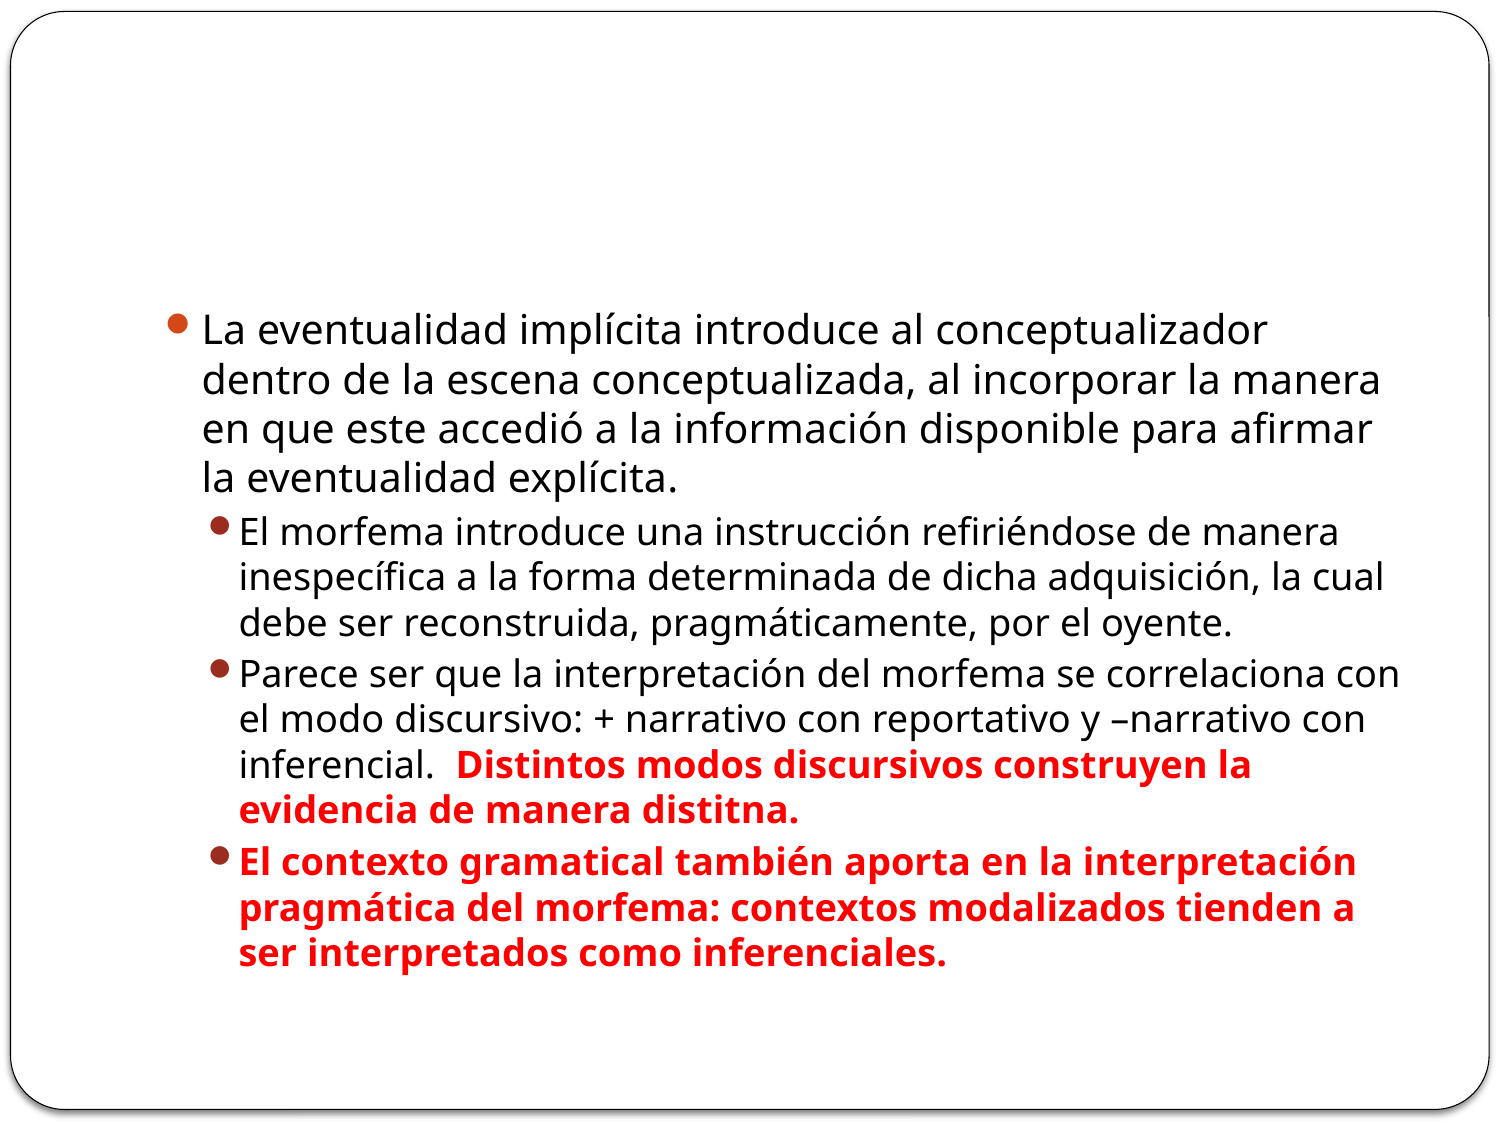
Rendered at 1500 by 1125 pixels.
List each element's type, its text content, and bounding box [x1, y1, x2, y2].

list La eventualidad implícita introduce al conceptualizador dentro de la escena conceptualizada, al incorporar la manera en que este accedió a la información disponible para afirmar la eventualidad explícita. El morfema introduce una instrucción refiriéndose de manera inespecífica a la forma determinada de dicha adquisición, la cual debe ser reconstruida, pragmáticamente, por el oyente. Parece ser que la interpretación del morfema se correlaciona con el modo discursivo: + narrativo con reportativo y –narrativo con inferencial. Distintos modos discursivos construyen la evidencia de manera distitna. El contexto gramatical también aporta en la interpretación pragmática del morfema: contextos modalizados tienden a ser interpretados como inferenciales. [150, 237, 1425, 988]
